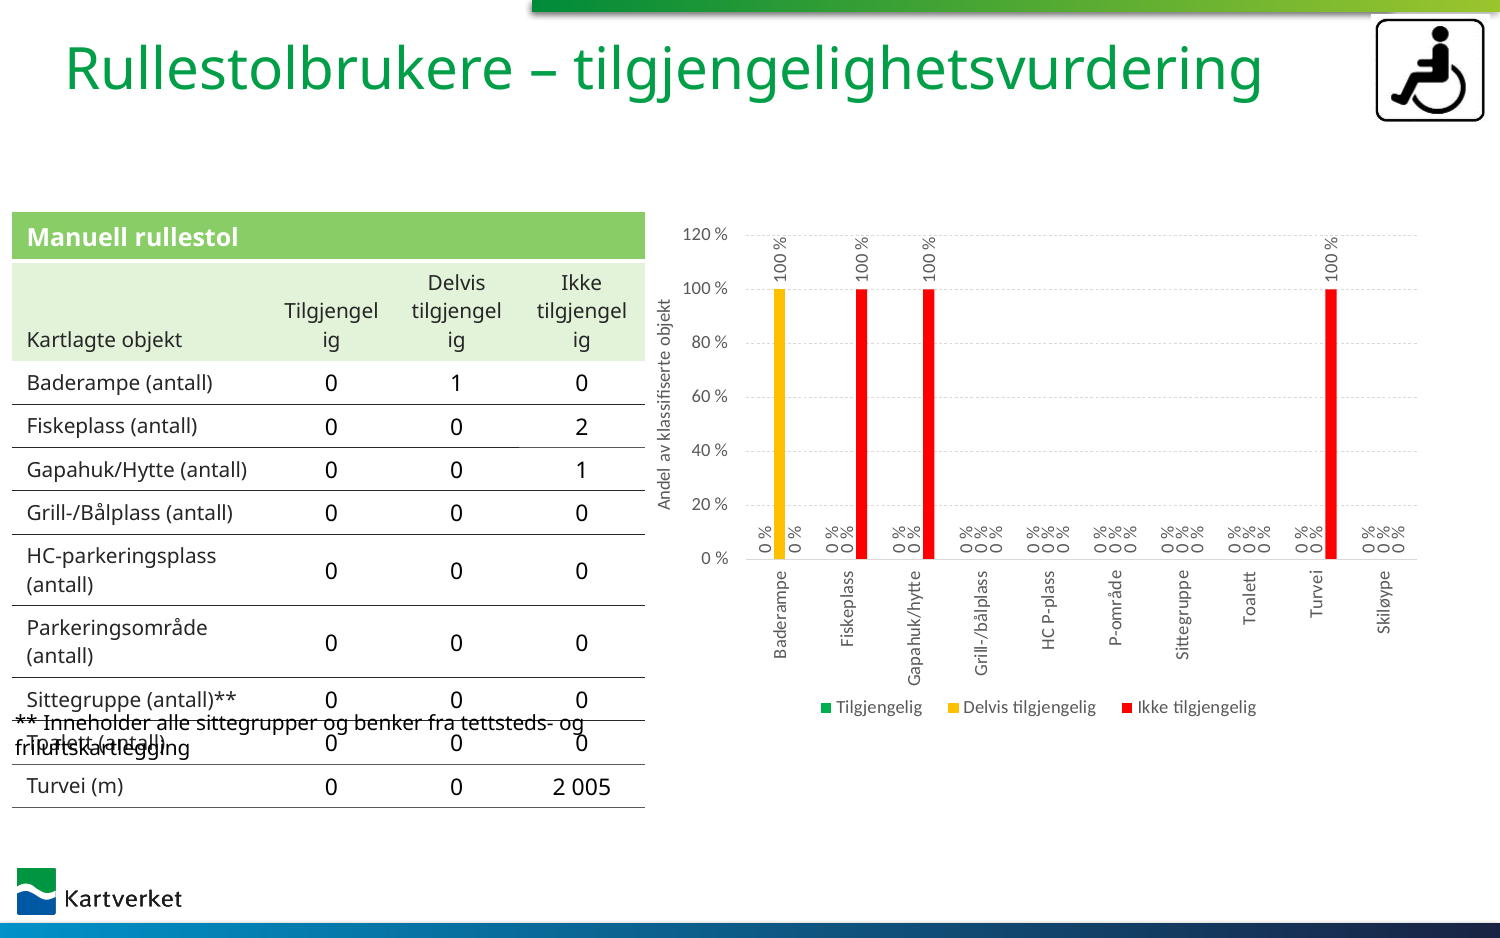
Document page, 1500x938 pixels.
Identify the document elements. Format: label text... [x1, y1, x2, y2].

text_box Rullestolbrukere – tilgjengelighetsvurdering [49, 12, 1372, 109]
table_cell 0 [394, 606, 519, 677]
table_cell 0 [519, 606, 638, 677]
table_cell Fiskeplass (antall) [12, 405, 269, 447]
table_cell 0 [269, 491, 394, 534]
table_cell 0 [519, 678, 638, 702]
table_cell 0 [394, 535, 519, 605]
table_cell Grill-/Bålplass (antall) [12, 491, 269, 534]
table_cell Delvis tilgjengelig [394, 263, 519, 361]
table_cell Tilgjengelig [269, 263, 394, 361]
table_cell 0 [519, 361, 638, 404]
table_cell 0 [269, 606, 394, 677]
table_cell HC-parkeringsplass (antall) [12, 535, 269, 605]
picture [643, 218, 1427, 728]
table_cell 0 [269, 678, 394, 702]
table_cell Turvei (m) [12, 768, 269, 807]
table_cell 0 [394, 768, 519, 807]
text_box ** Inneholder alle sittegrupper og benker fra tettsteds- og friluftskartlegging [0, 702, 745, 768]
table_cell Gapahuk/Hytte (antall) [12, 448, 269, 490]
table_cell 0 [394, 678, 519, 702]
table_cell 1 [394, 361, 519, 404]
table_header Manuell rullestol [12, 212, 645, 259]
table_cell 0 [519, 491, 638, 534]
table_cell Kartlagte objekt [12, 263, 269, 361]
table_cell 0 [394, 448, 519, 490]
table_cell Sittegruppe (antall)** [12, 678, 269, 702]
table_cell 0 [269, 405, 394, 447]
table_cell 0 [269, 768, 394, 807]
table_cell 0 [269, 535, 394, 605]
table_cell 2 [519, 405, 638, 447]
table_cell 0 [269, 361, 394, 404]
table_cell 0 [394, 405, 519, 447]
table_cell 0 [269, 448, 394, 490]
table_cell 2 005 [519, 768, 645, 807]
table_cell 0 [519, 535, 638, 605]
table_cell 0 [394, 491, 519, 534]
table_cell 1 [519, 448, 638, 490]
picture [1371, 13, 1491, 127]
table_cell Baderampe (antall) [12, 361, 269, 404]
table_cell Ikke tilgjengelig [519, 263, 638, 361]
table_cell Parkeringsområde (antall) [12, 606, 269, 677]
